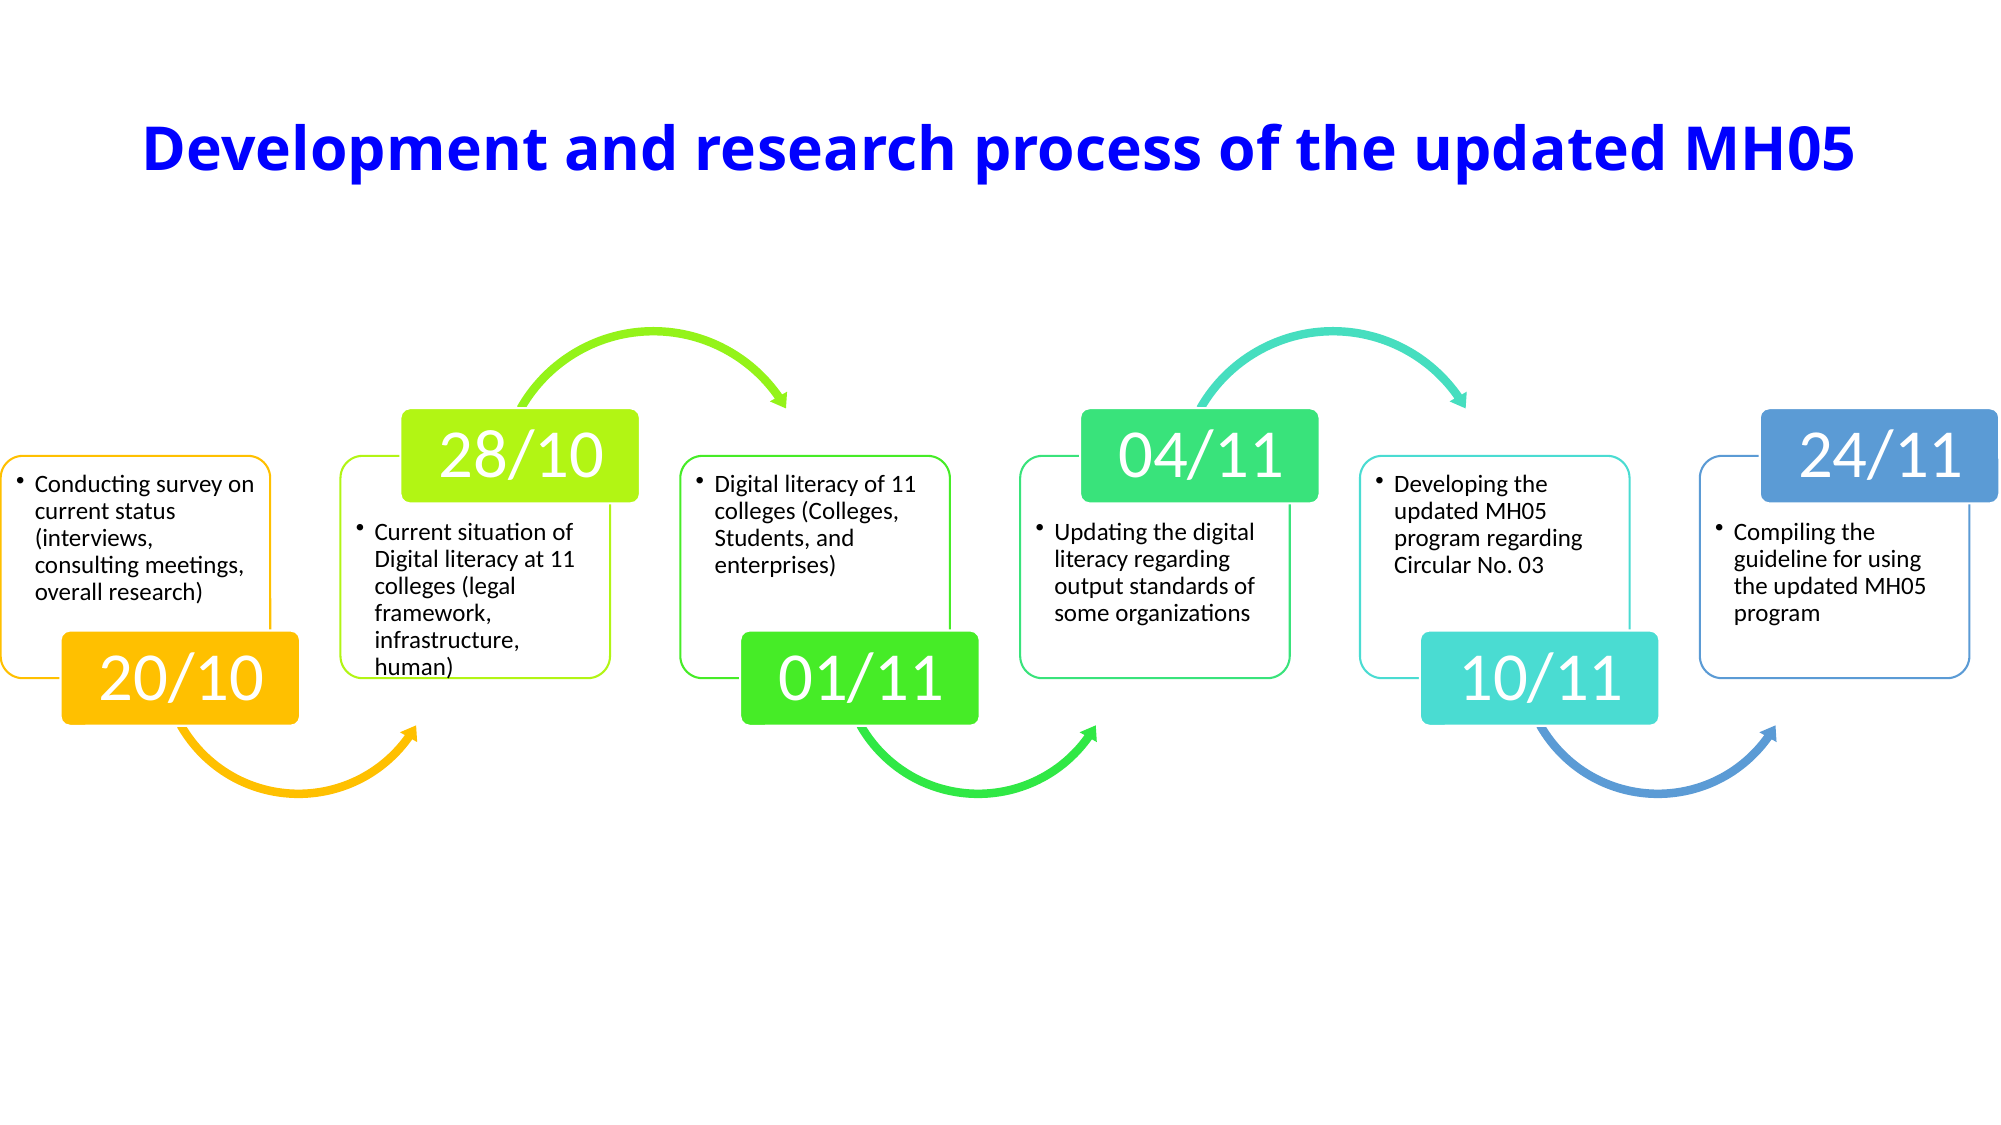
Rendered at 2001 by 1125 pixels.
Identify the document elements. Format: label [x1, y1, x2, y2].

text_box [0, 4, 2000, 1125]
